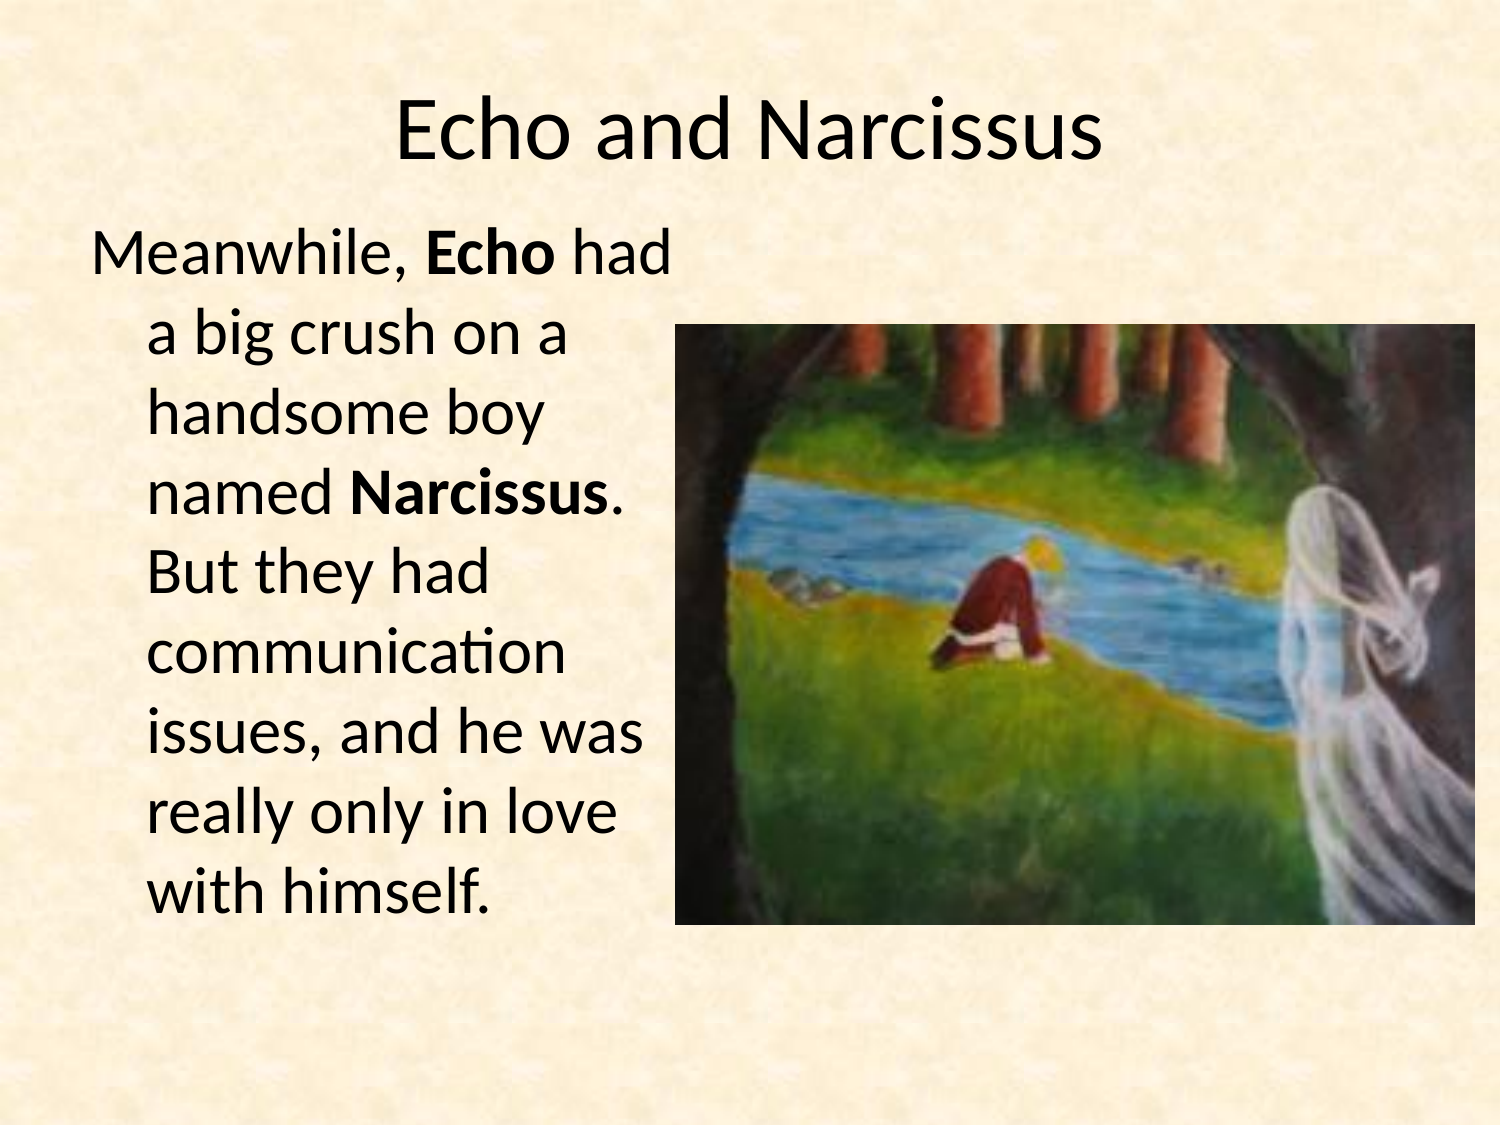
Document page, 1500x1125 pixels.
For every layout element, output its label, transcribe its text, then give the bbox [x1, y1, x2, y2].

title Echo and Narcissus [74, 44, 1426, 201]
picture [0, 0, 1500, 1125]
list Meanwhile, Echo had a big crush on a handsome boy named Narcissus. But they had communication issues, and he was really only in love with himself. [74, 199, 701, 1006]
